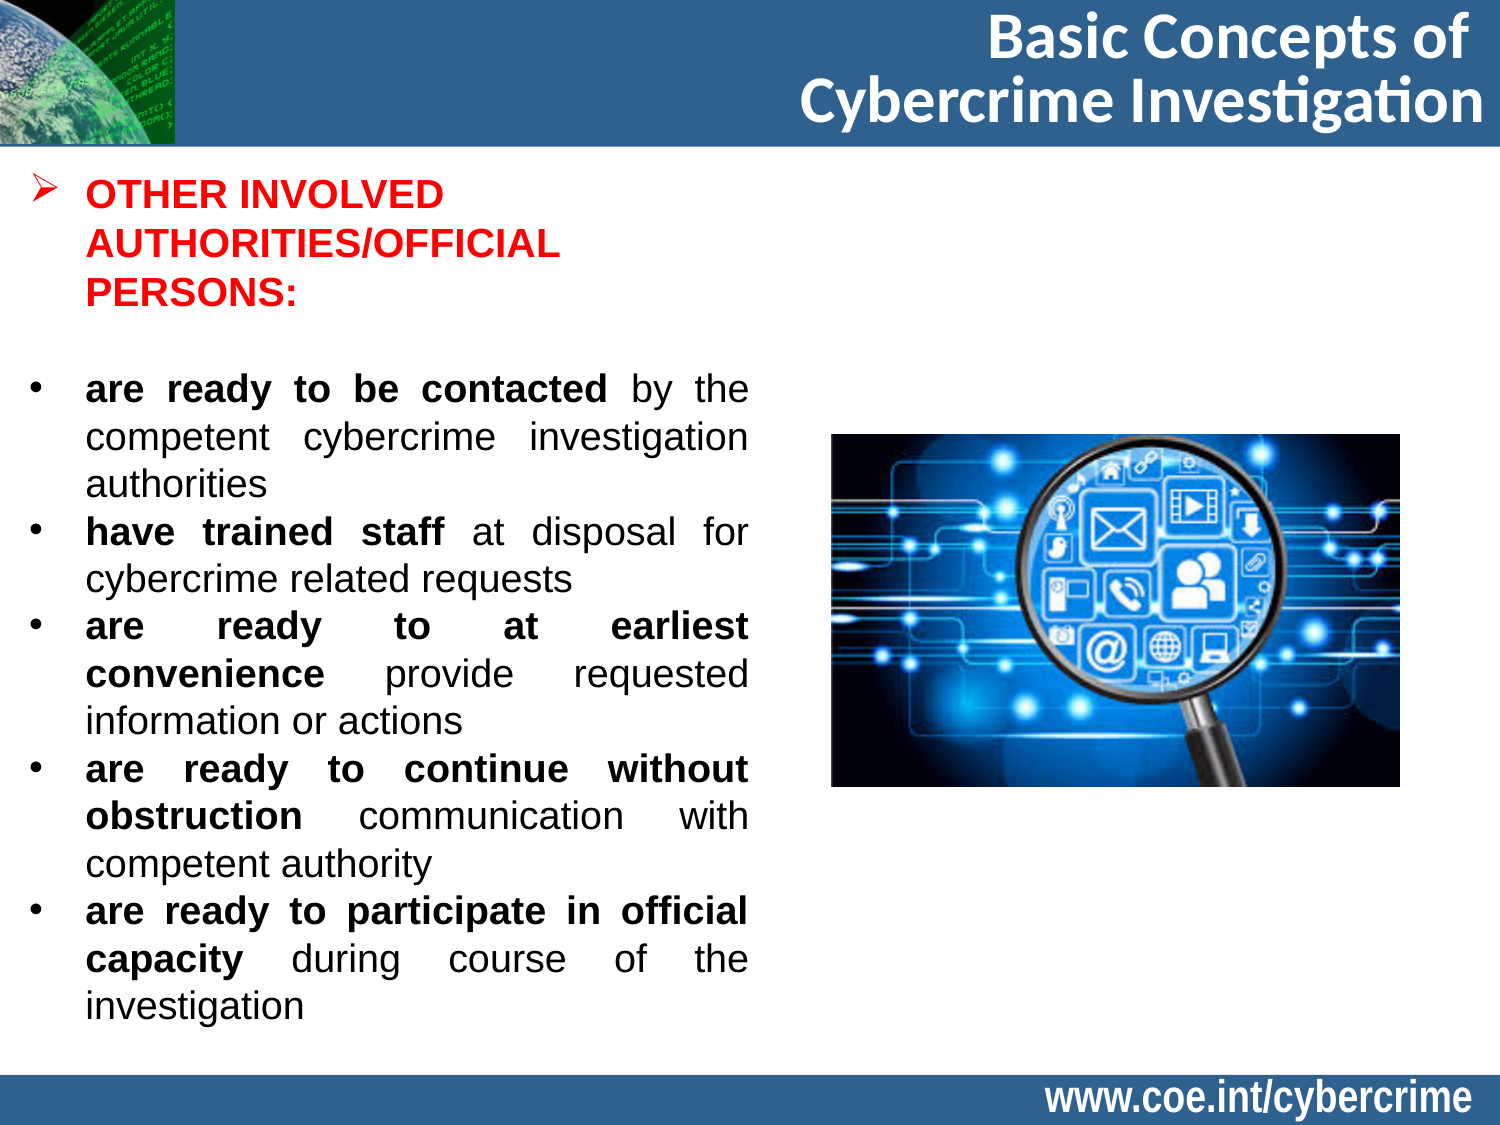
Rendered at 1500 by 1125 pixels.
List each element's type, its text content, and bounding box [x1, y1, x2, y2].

text_box [0, 1073, 1030, 1125]
text_box www.coe.int/cybercrime [1030, 1059, 1500, 1125]
text_box Basic Concepts of Cybercrime Investigation [177, 0, 1500, 149]
text_box OTHER INVOLVED AUTHORITIES/OFFICIAL PERSONS: are ready to be contacted by the competent cybercrime investigation authorities have trained staff at disposal for cybercrime related requests are ready to at earliest convenience provide requested information or actions are ready to continue without obstruction communication with competent authority are ready to participate in official capacity during course of the investigation [14, 160, 765, 1036]
picture [0, 0, 175, 144]
picture [831, 434, 1400, 787]
